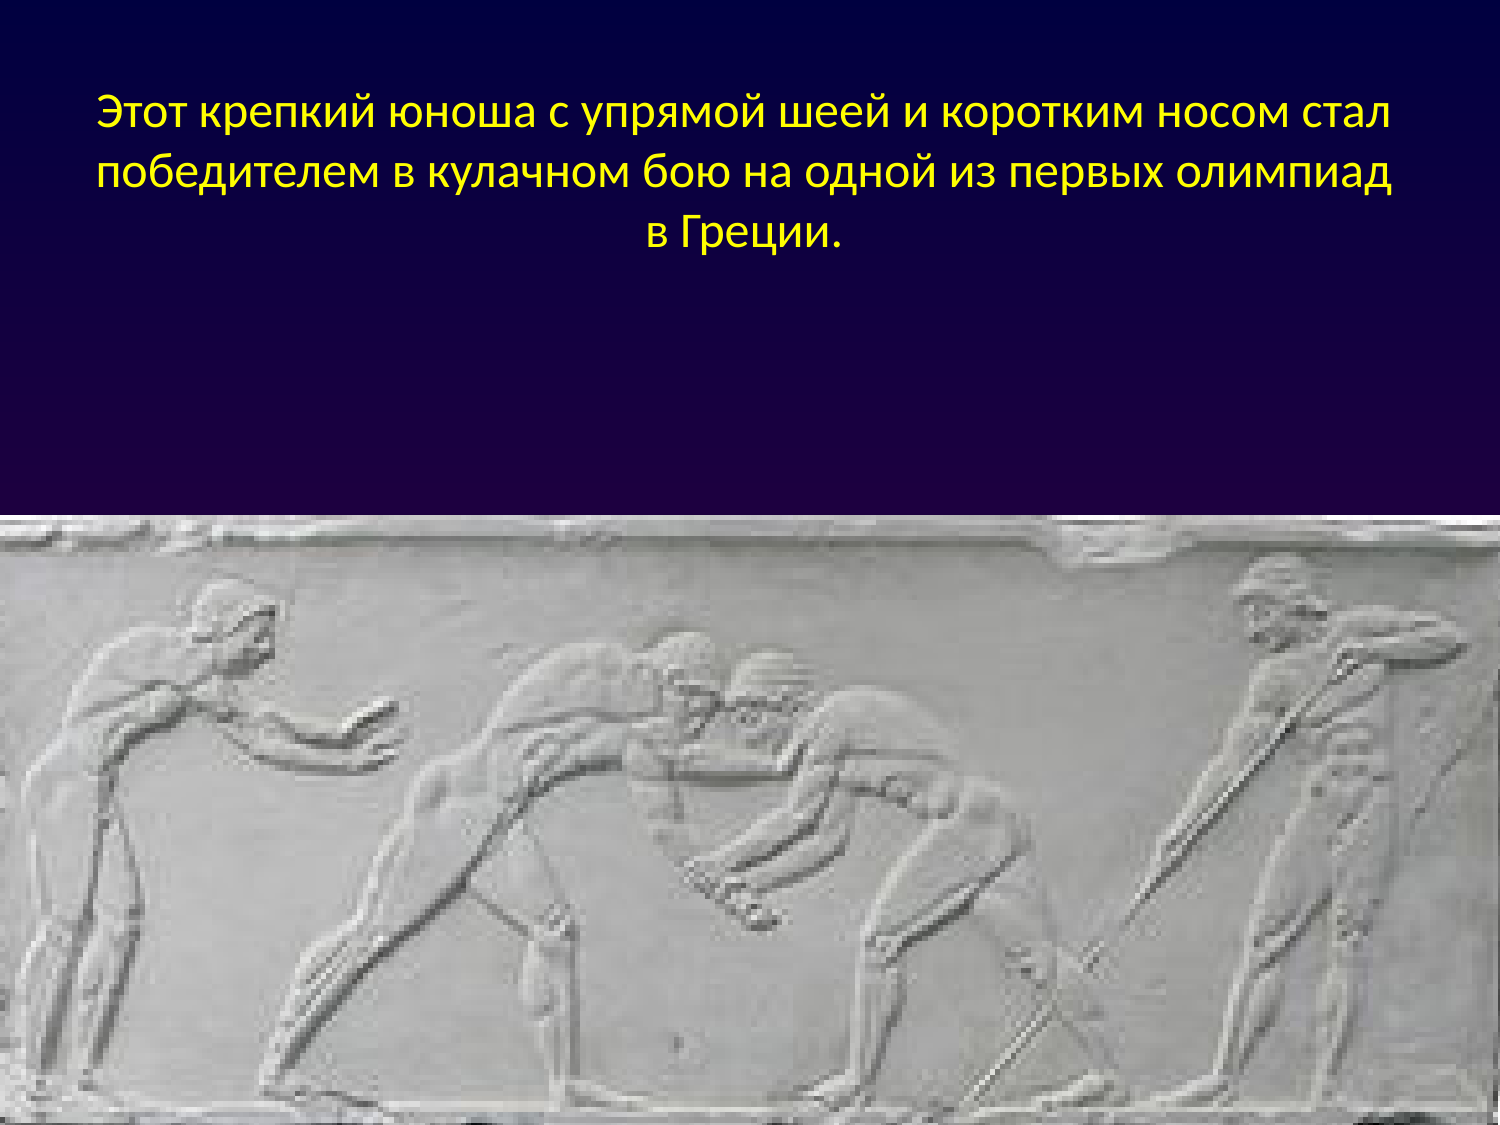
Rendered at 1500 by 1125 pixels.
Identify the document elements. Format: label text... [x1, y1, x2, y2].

picture [0, 515, 1500, 1125]
text_box Этот крепкий юноша с упрямой шеей и коротким носом стал победителем в кулачном бою на одной из первых олимпиад в Греции. [70, 70, 1418, 265]
